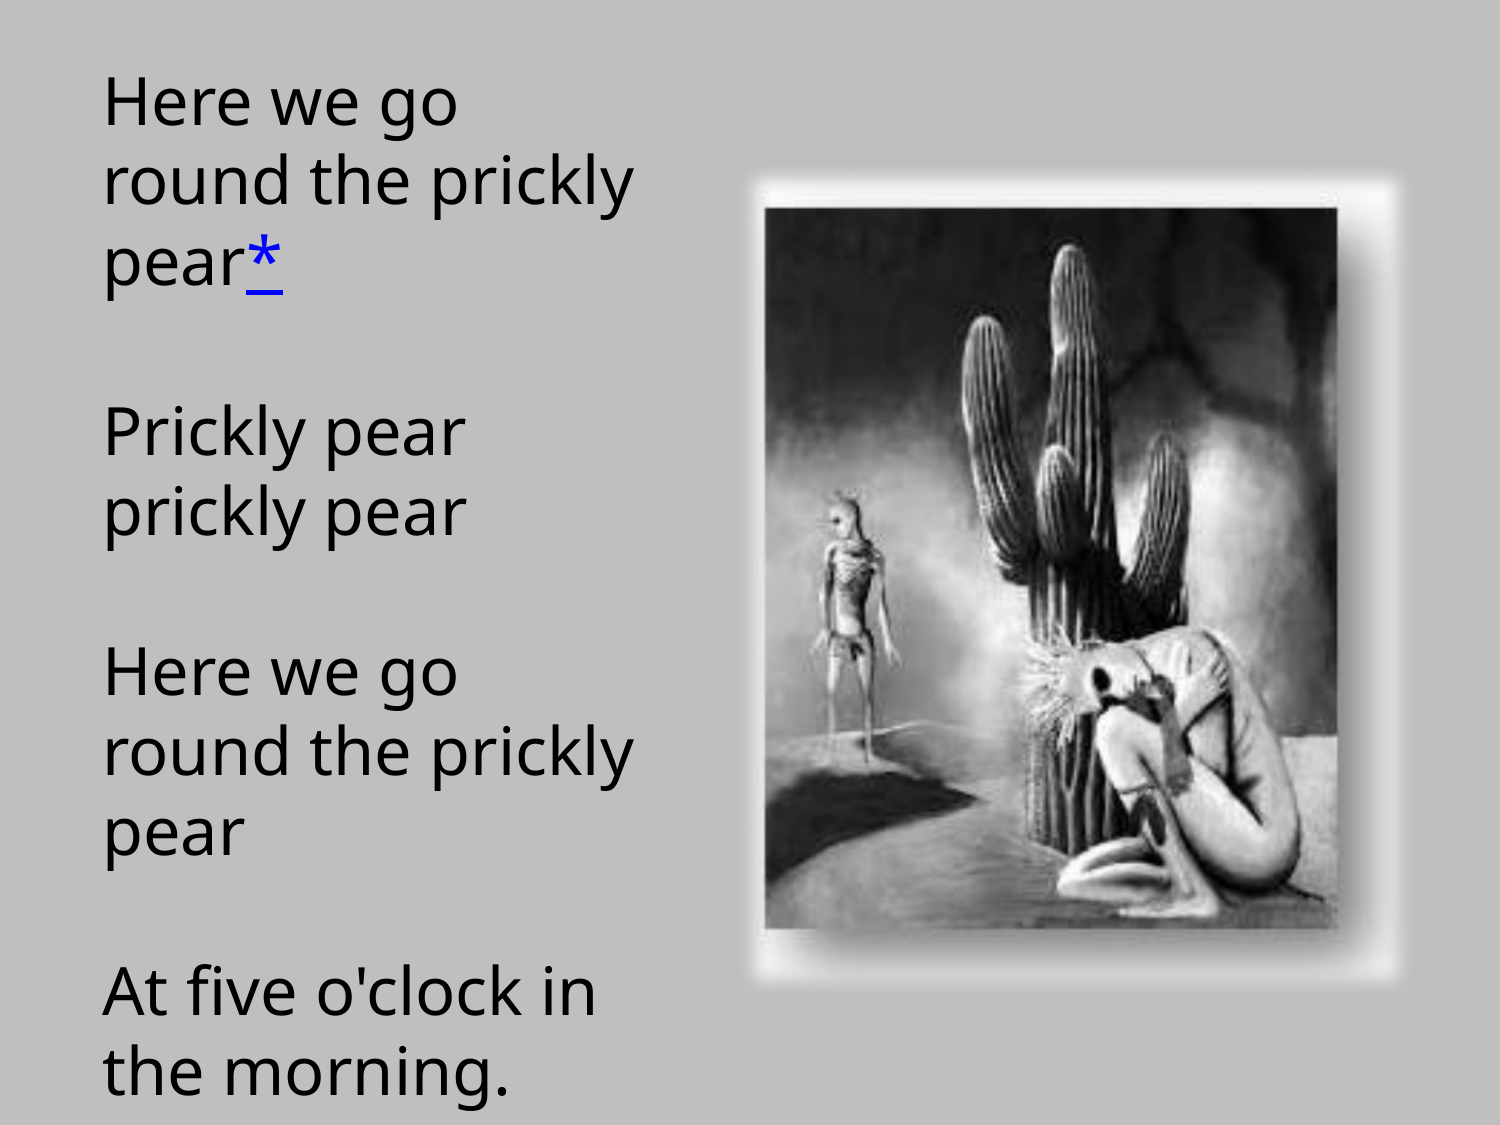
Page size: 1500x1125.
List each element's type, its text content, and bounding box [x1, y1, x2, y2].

picture [737, 162, 1416, 996]
text_box Here we go round the prickly pear* Prickly pear prickly pear Here we go round the prickly pear At five o'clock in the morning. [87, 50, 675, 1125]
